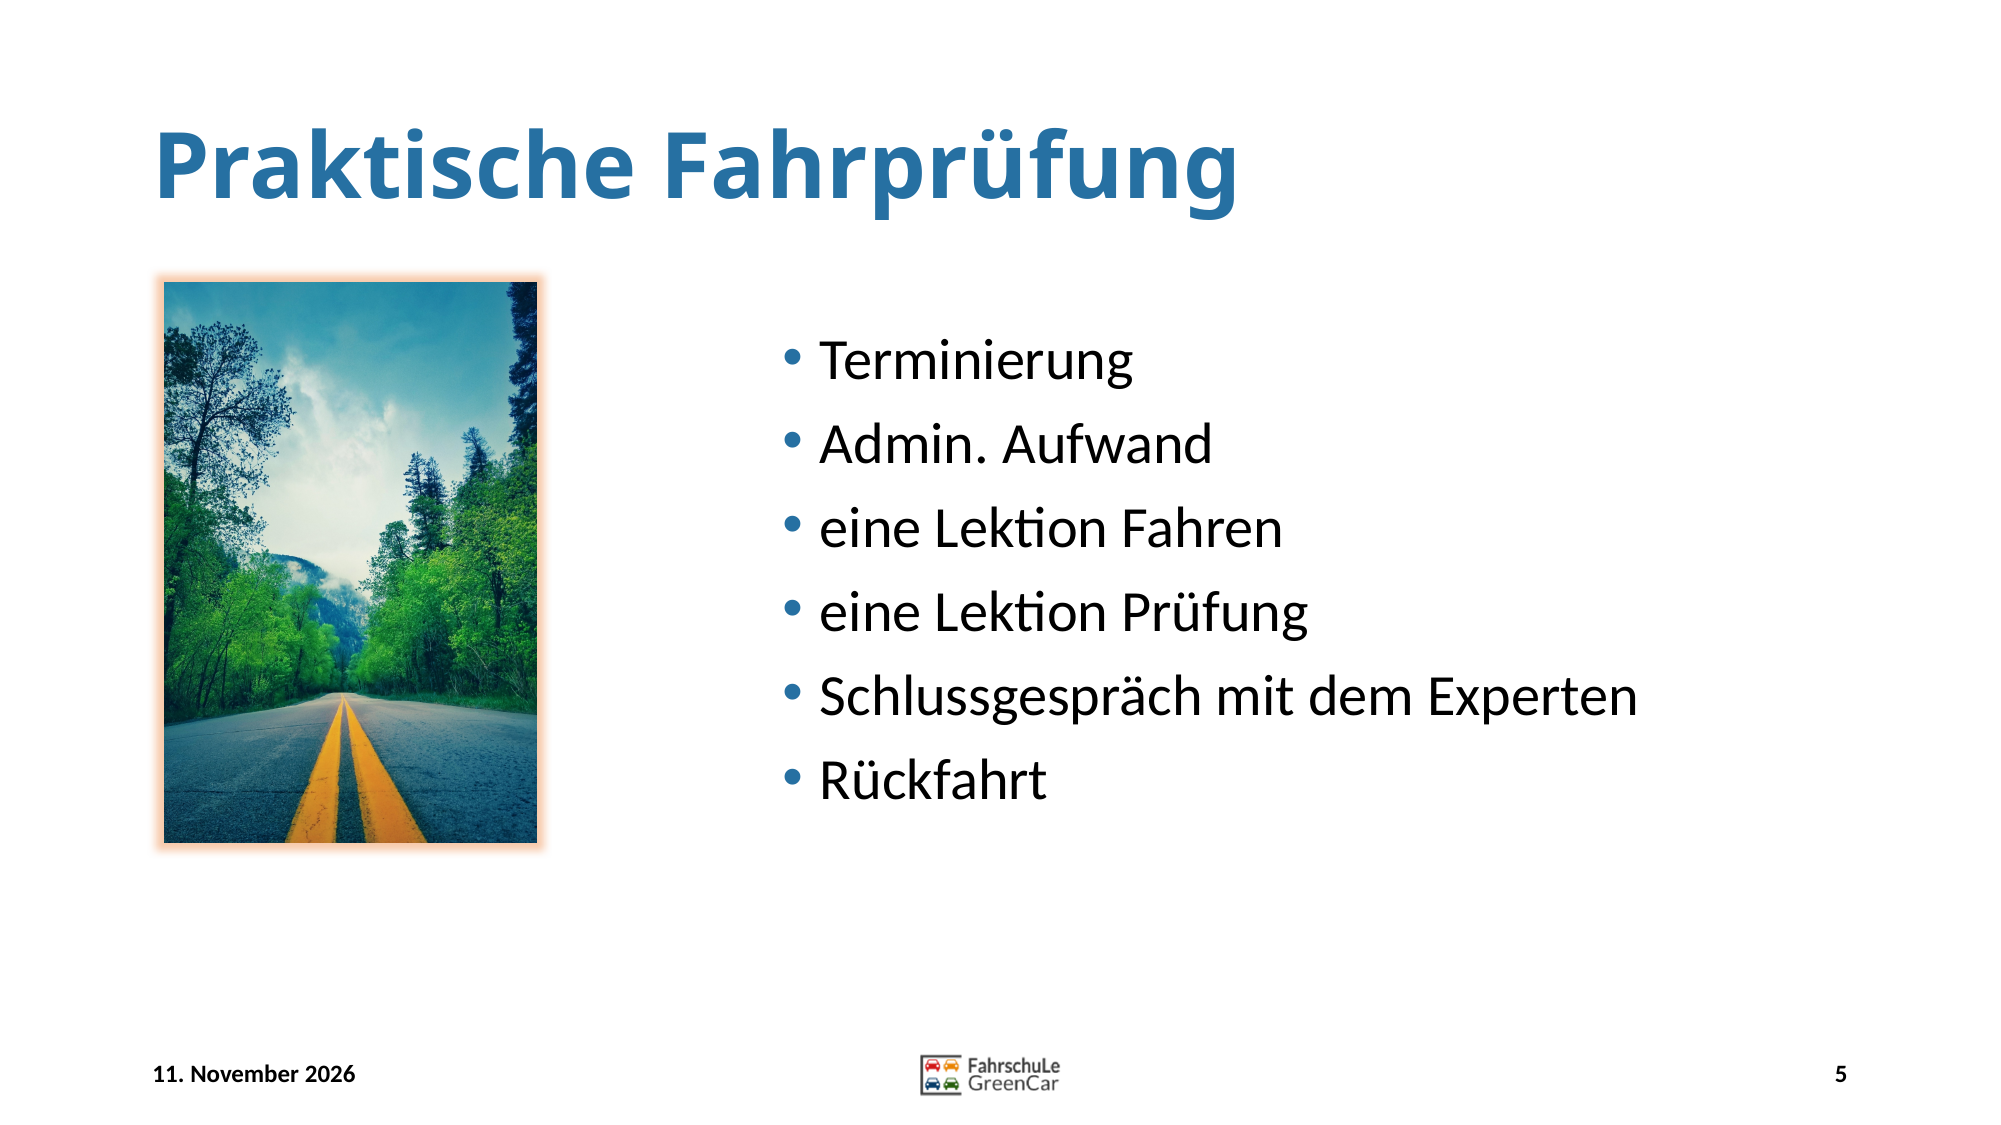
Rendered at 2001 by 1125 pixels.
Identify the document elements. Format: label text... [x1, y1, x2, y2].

picture [886, 1028, 1114, 1117]
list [164, 282, 537, 843]
list Terminierung Admin. Aufwand eine Lektion Fahren eine Lektion Prüfung Schlussgespräch mit dem Experten Rückfahrt [767, 299, 1863, 1014]
slide_number 11. März 2022 [137, 1042, 588, 1103]
title Praktische Fahrprüfung [137, 59, 1863, 278]
slide_number 5 [1412, 1042, 1863, 1103]
